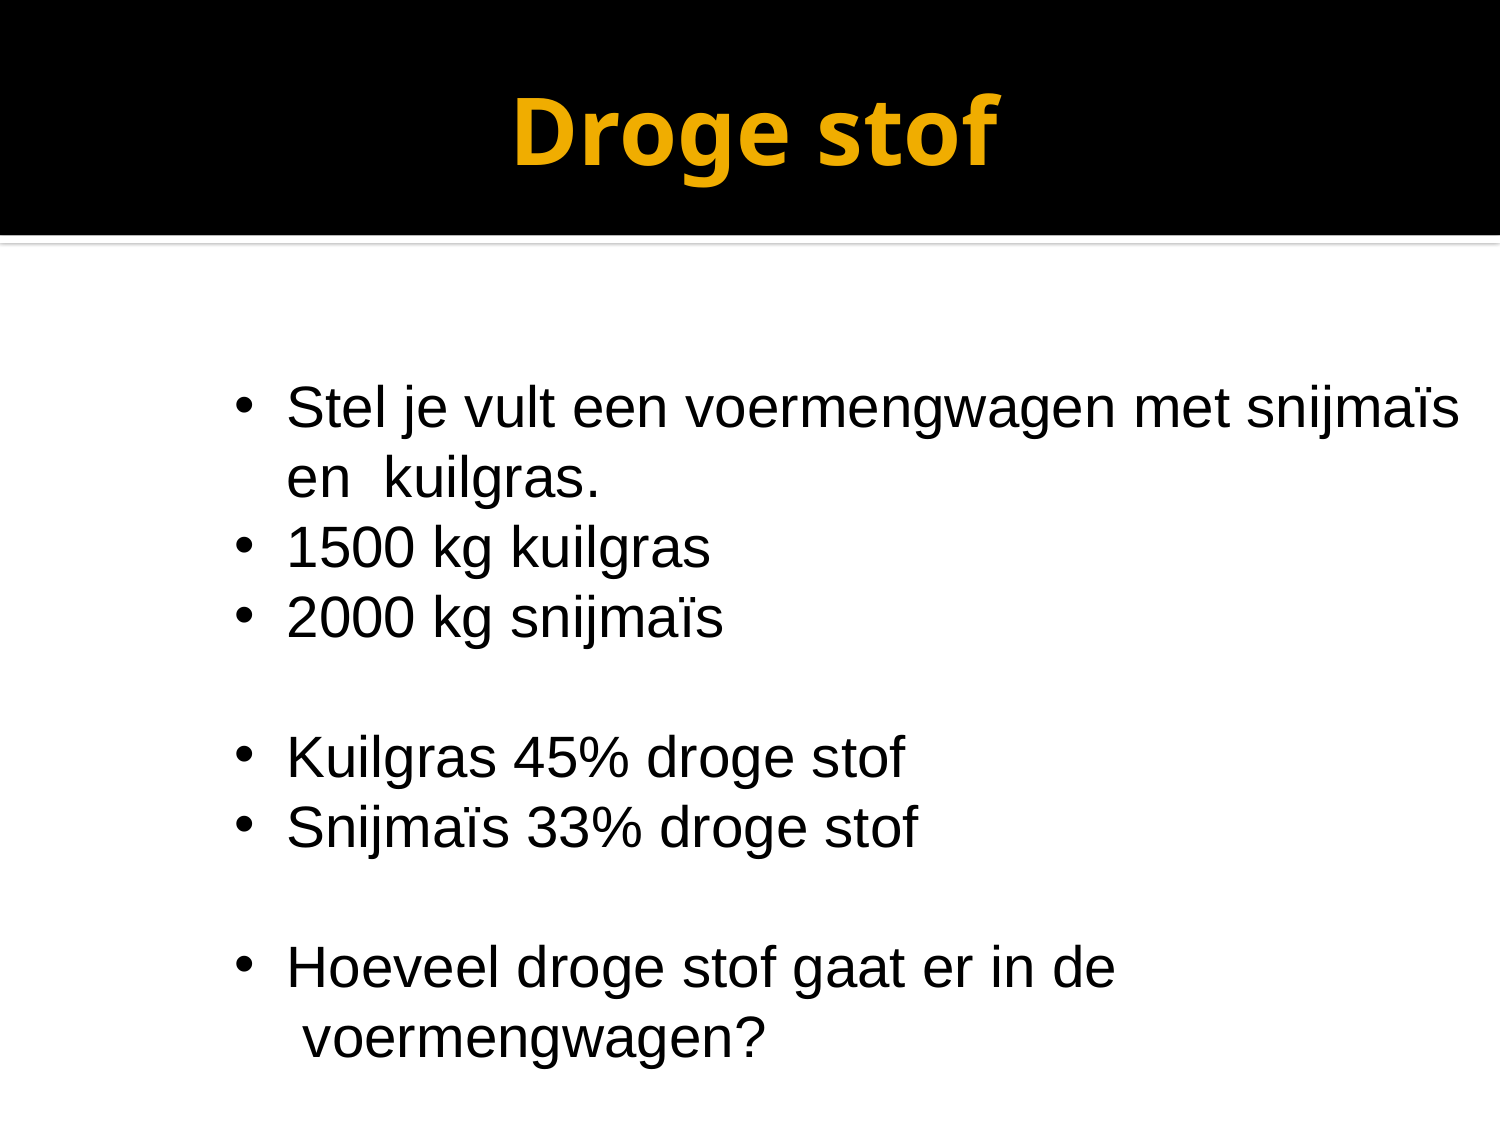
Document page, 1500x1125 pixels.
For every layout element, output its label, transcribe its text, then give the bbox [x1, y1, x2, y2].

title Droge stof [75, 24, 1425, 231]
text_box Stel je vult een voermengwagen met snijmaïs en kuilgras. 1500 kg kuilgras 2000 kg snijmaïs Kuilgras 45% droge stof Snijmaïs 33% droge stof Hoeveel droge stof gaat er in de voermengwagen? [105, 361, 1477, 1077]
